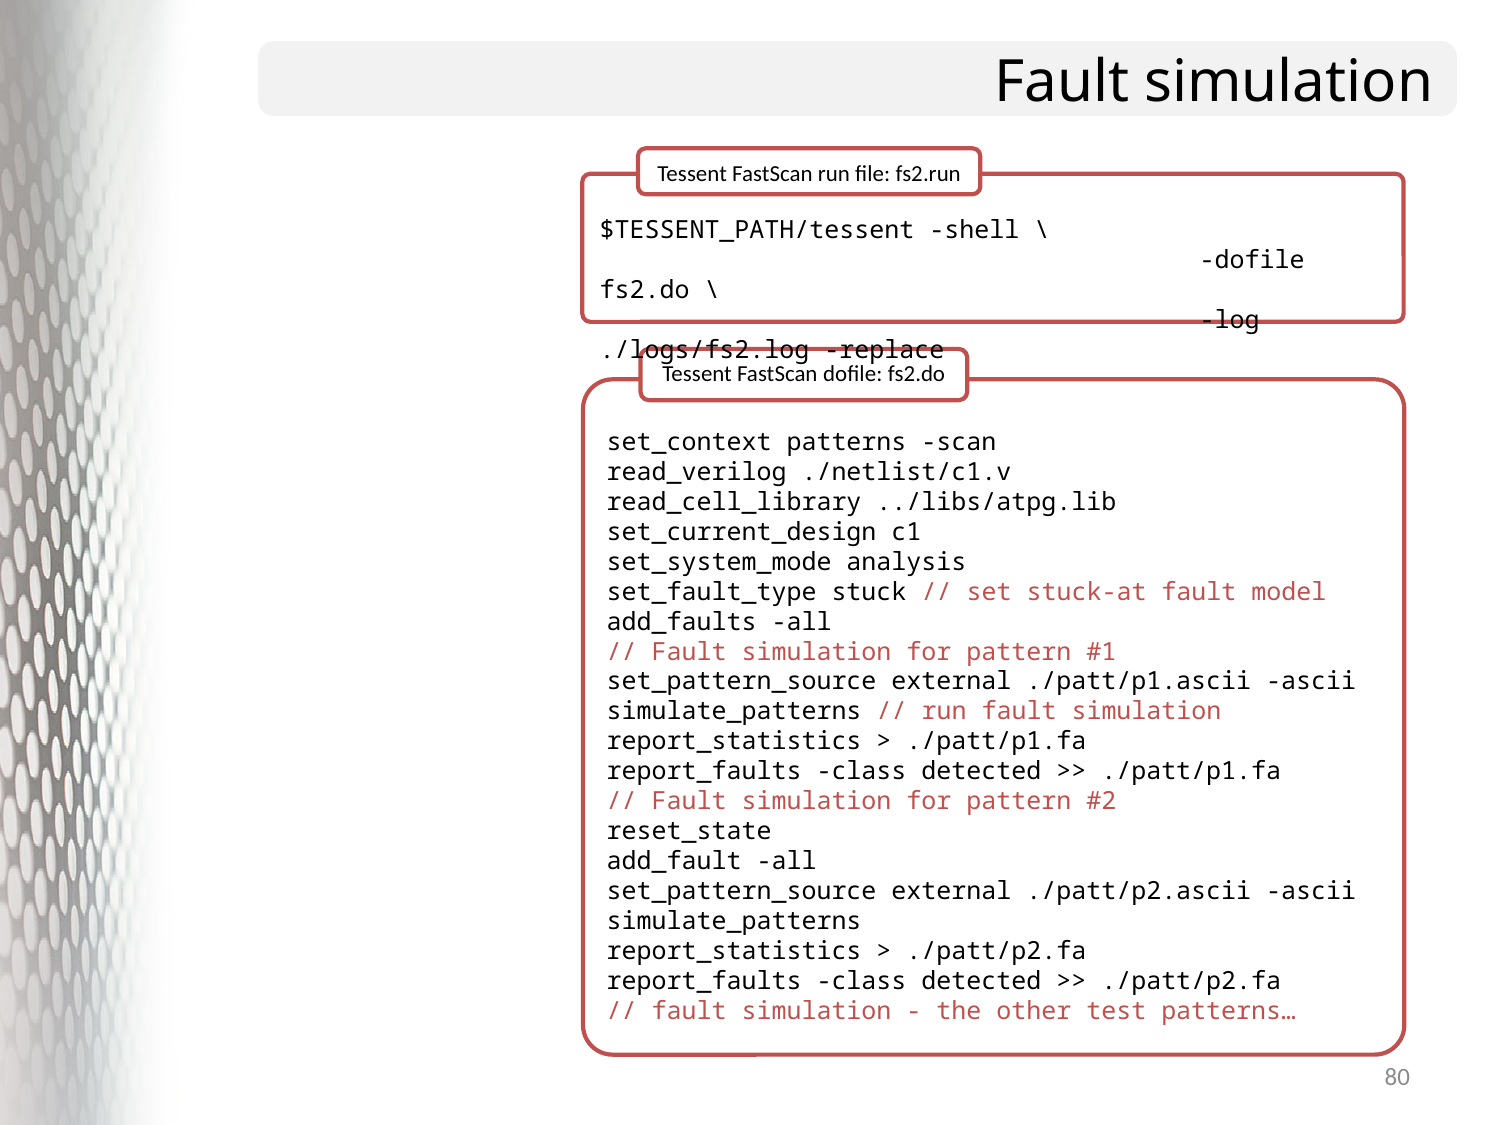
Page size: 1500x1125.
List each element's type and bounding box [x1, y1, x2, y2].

picture [0, 0, 200, 1125]
slide_number [1074, 1045, 1425, 1105]
text_box [582, 148, 1404, 323]
text_box [582, 348, 1405, 1055]
title [258, 40, 1449, 117]
